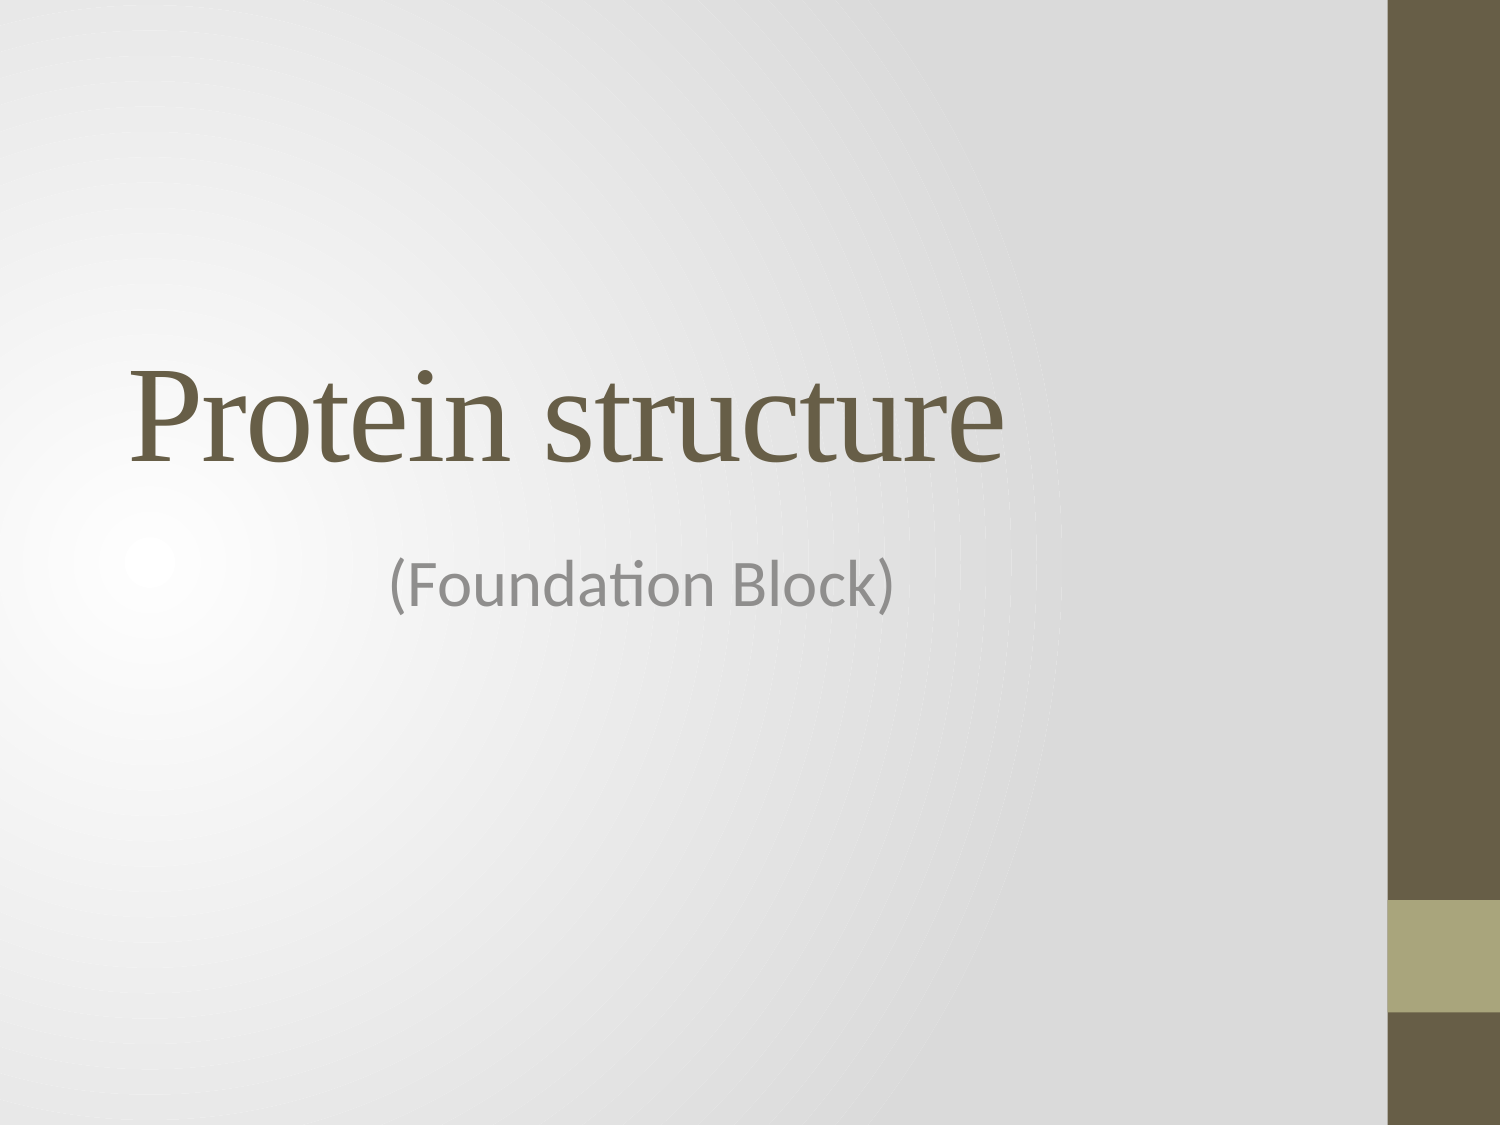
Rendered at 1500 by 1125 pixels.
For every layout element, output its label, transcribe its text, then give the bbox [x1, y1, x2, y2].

title Protein structure [112, 71, 1350, 497]
subtitle (Foundation Block) [112, 532, 1173, 911]
